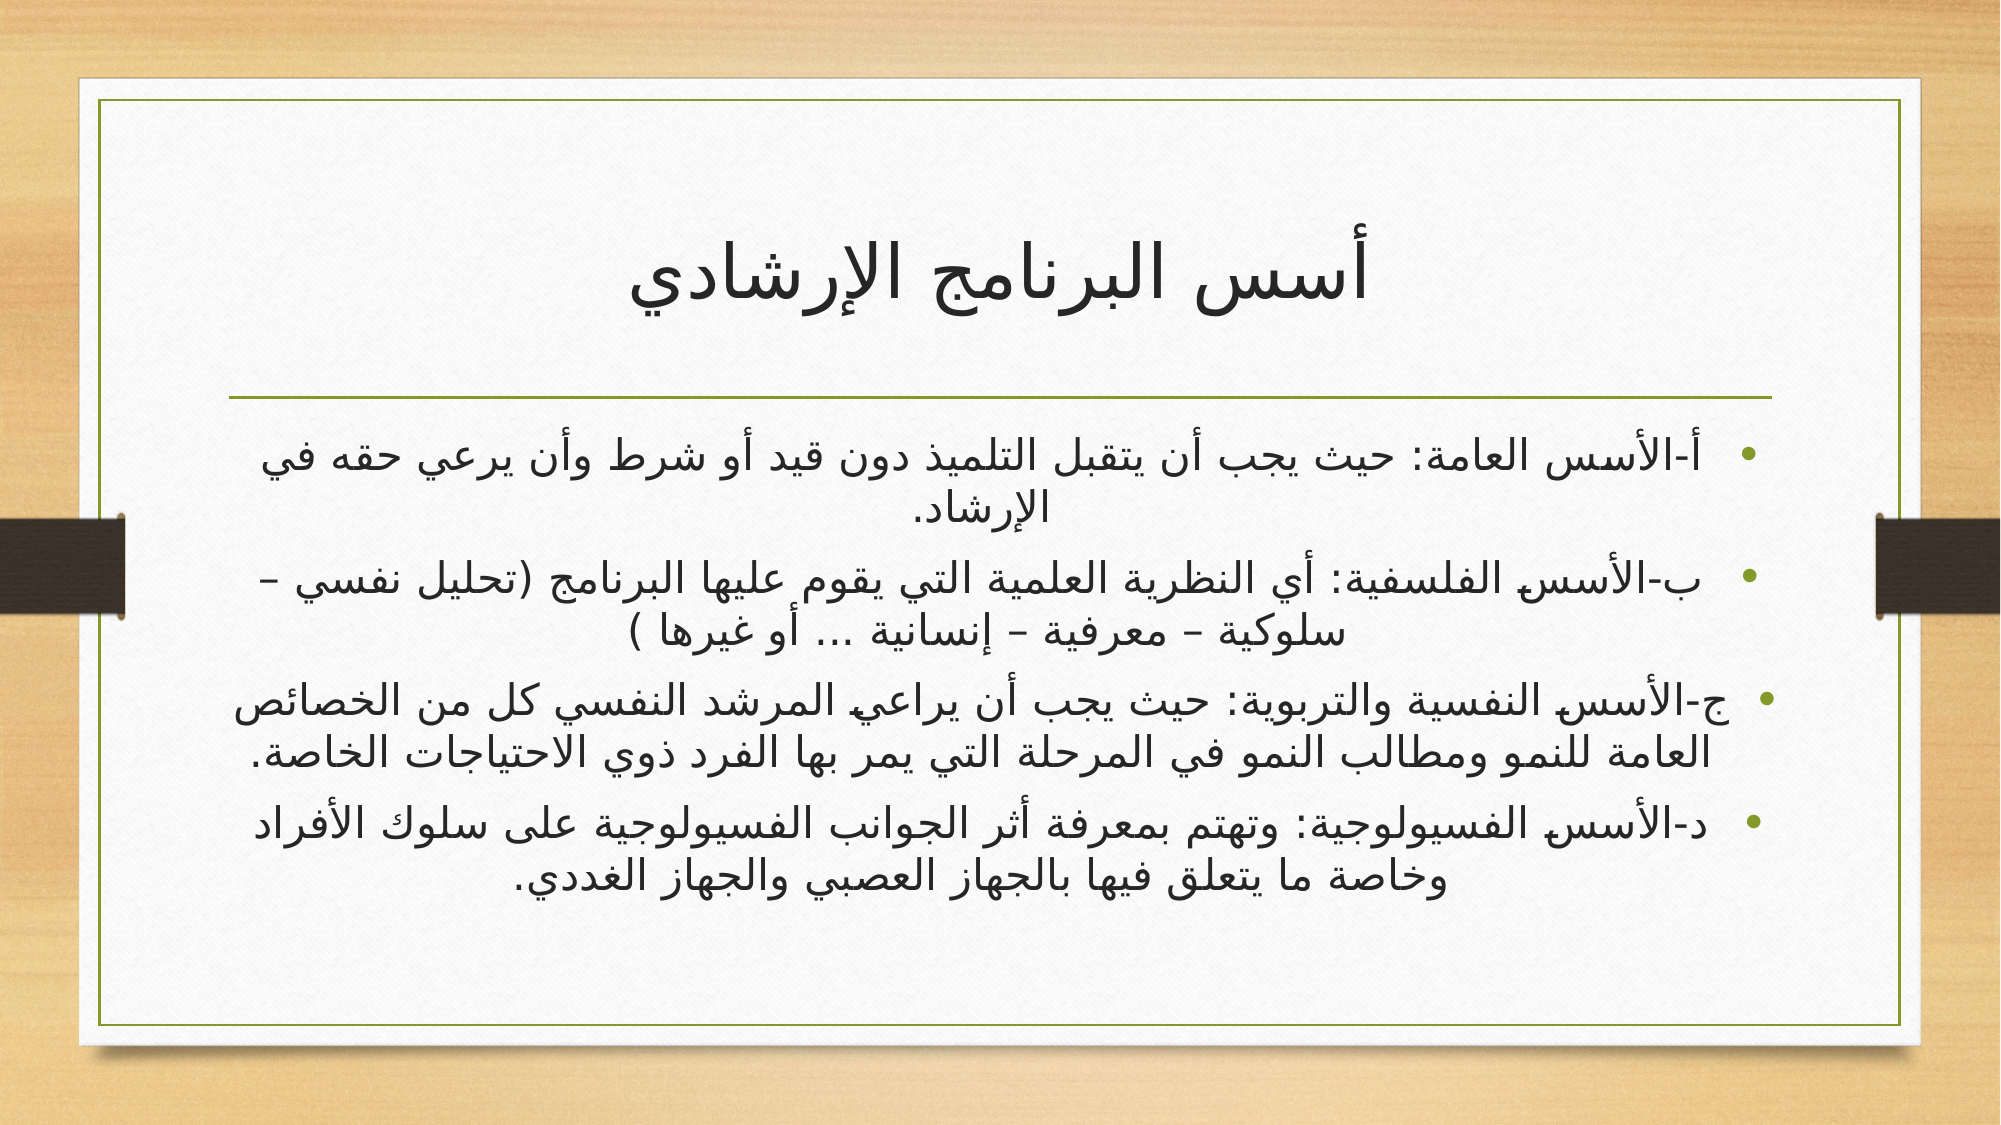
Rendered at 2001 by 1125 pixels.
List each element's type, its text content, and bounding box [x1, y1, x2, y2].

list أ-الأسس العامة: حيث يجب أن يتقبل التلميذ دون قيد أو شرط وأن يرعي حقه في الإرشاد. ب-الأسس الفلسفية: أي النظرية العلمية التي يقوم عليها البرنامج (تحليل نفسي – سلوكية – معرفية – إنسانية ... أو غيرها ) ج-الأسس النفسية والتربوية: حيث يجب أن يراعي المرشد النفسي كل من الخصائص العامة للنمو ومطالب النمو في المرحلة التي يمر بها الفرد ذوي الاحتياجات الخاصة. د-الأسس الفسيولوجية: وتهتم بمعرفة أثر الجوانب الفسيولوجية على سلوك الأفراد وخاصة ما يتعلق فيها بالجهاز العصبي والجهاز الغددي. [212, 419, 1788, 964]
picture [0, 0, 2001, 1125]
title أسس البرنامج الإرشادي [212, 161, 1788, 375]
